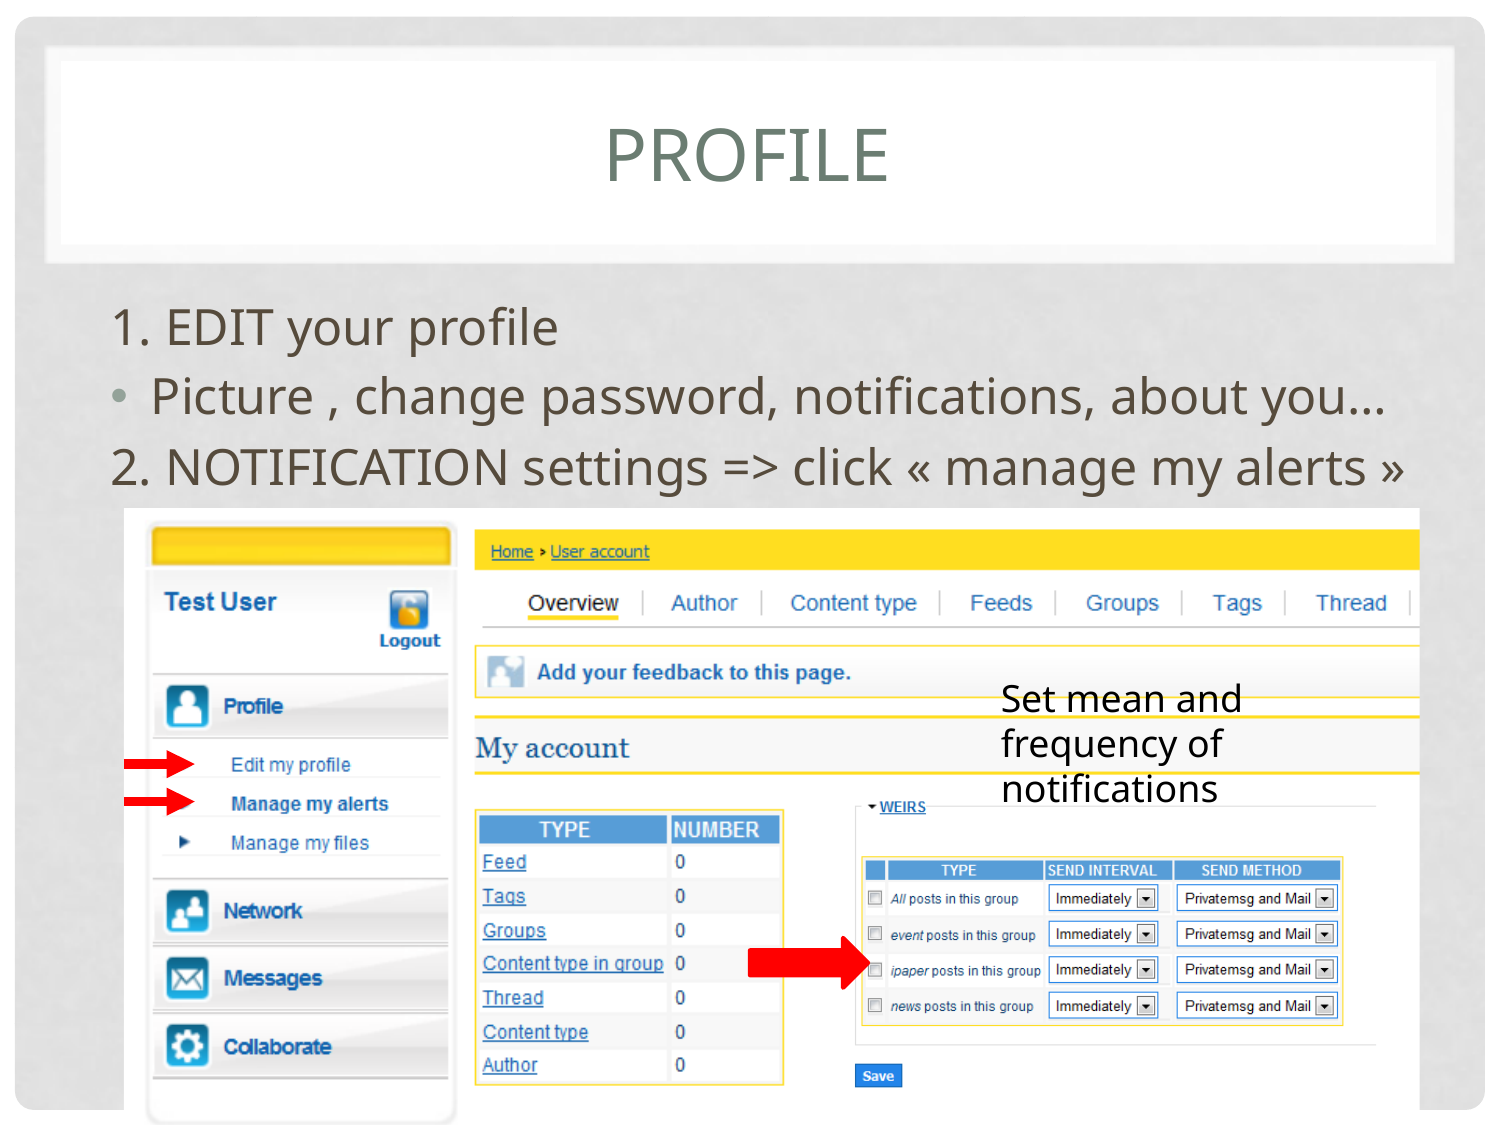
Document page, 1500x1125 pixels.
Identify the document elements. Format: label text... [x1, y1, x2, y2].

title PROFILE [69, 66, 1425, 238]
list 1. EDIT your profile Picture , change password, notifications, about you… 2. NOTIFICATION settings => click « manage my alerts » [75, 287, 1447, 509]
picture [123, 508, 1420, 1125]
